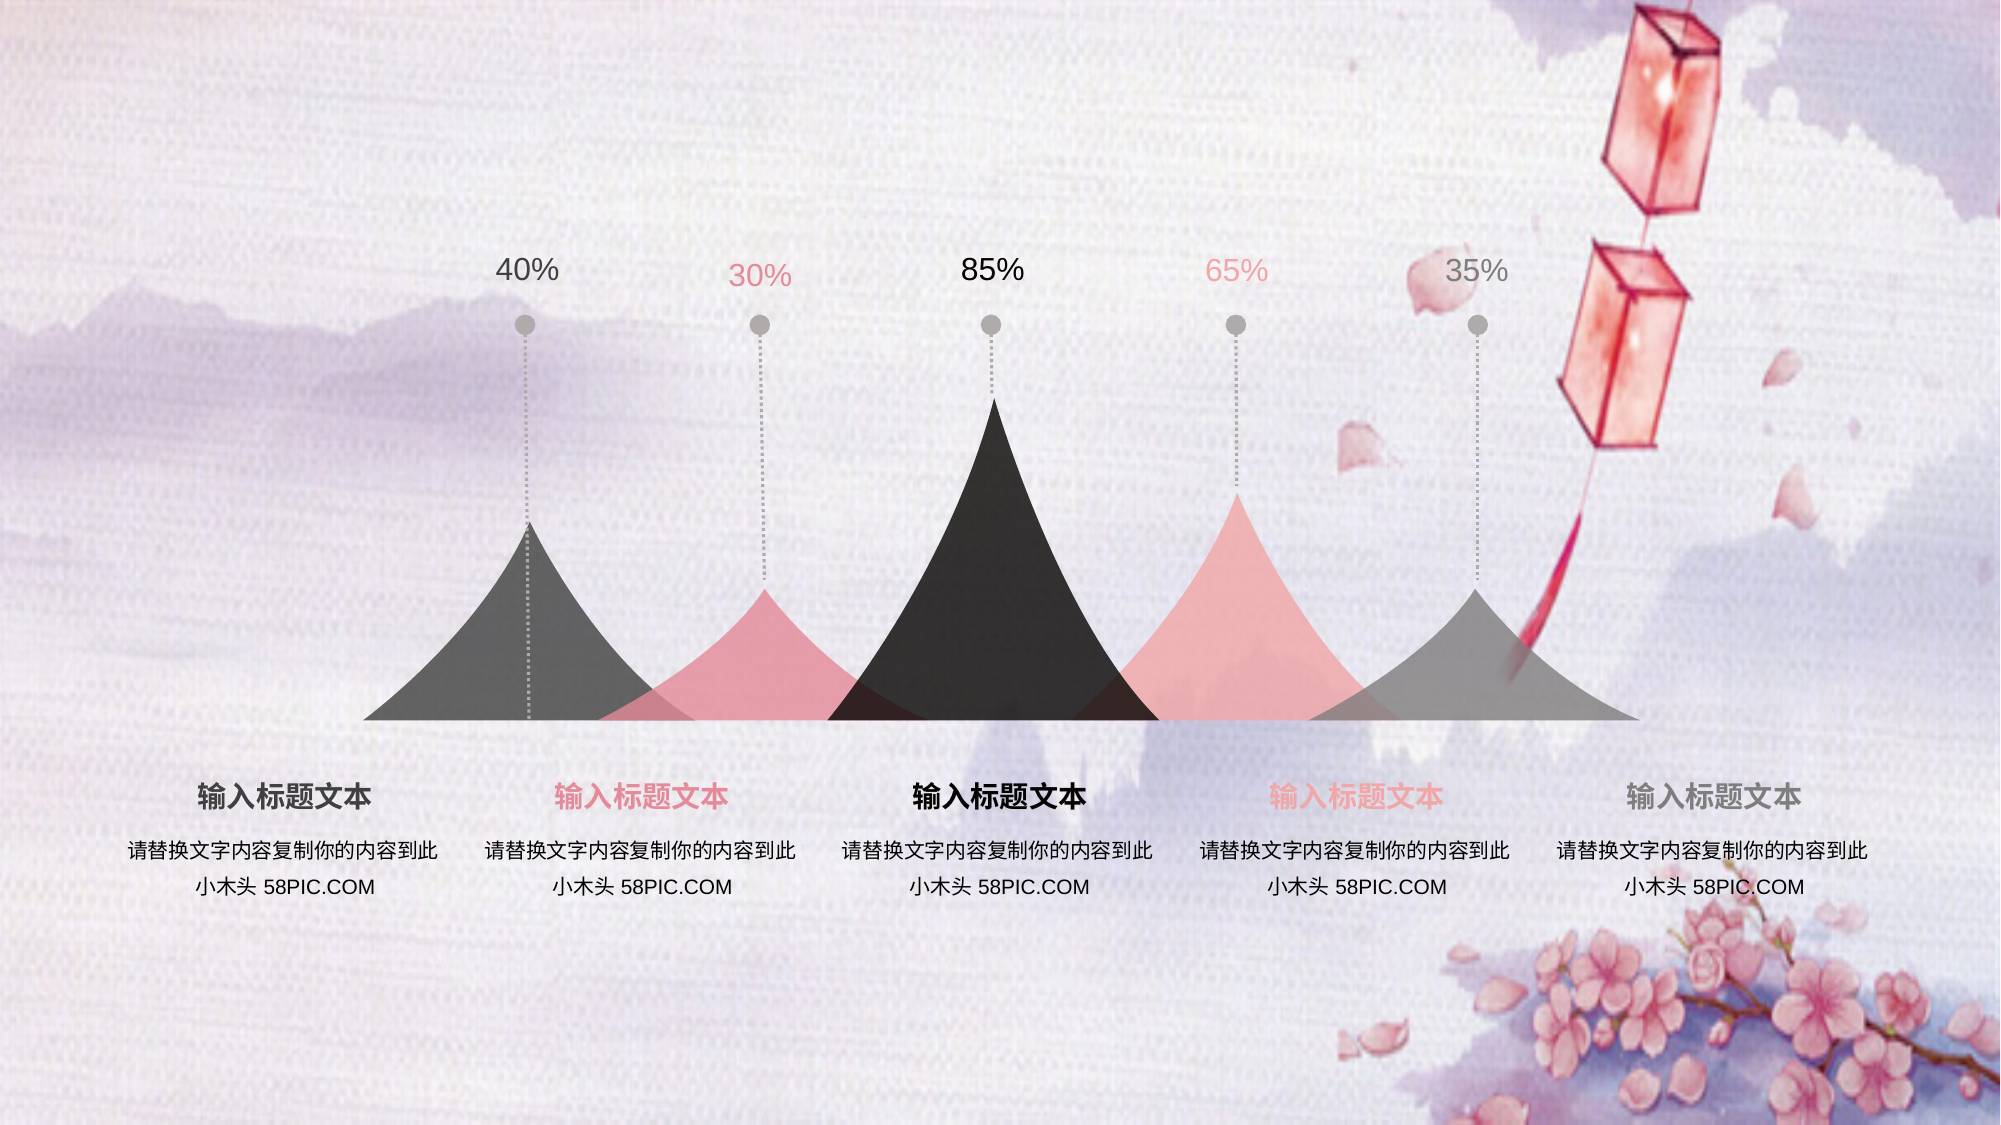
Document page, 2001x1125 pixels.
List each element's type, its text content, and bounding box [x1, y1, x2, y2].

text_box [1189, 771, 1525, 912]
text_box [832, 771, 1168, 912]
text_box 35% [1411, 252, 1543, 290]
text_box [1120, 492, 1364, 721]
picture [0, 0, 2001, 1125]
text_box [1547, 771, 1883, 912]
text_box [597, 588, 857, 721]
text_box [827, 398, 1160, 721]
text_box [1308, 588, 1641, 721]
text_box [475, 771, 811, 912]
text_box 30% [695, 256, 826, 294]
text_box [759, 324, 765, 580]
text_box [117, 771, 453, 912]
text_box [362, 522, 652, 721]
text_box 40% [462, 251, 593, 288]
text_box 65% [1171, 251, 1303, 289]
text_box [525, 324, 530, 522]
text_box 85% [927, 250, 1059, 288]
